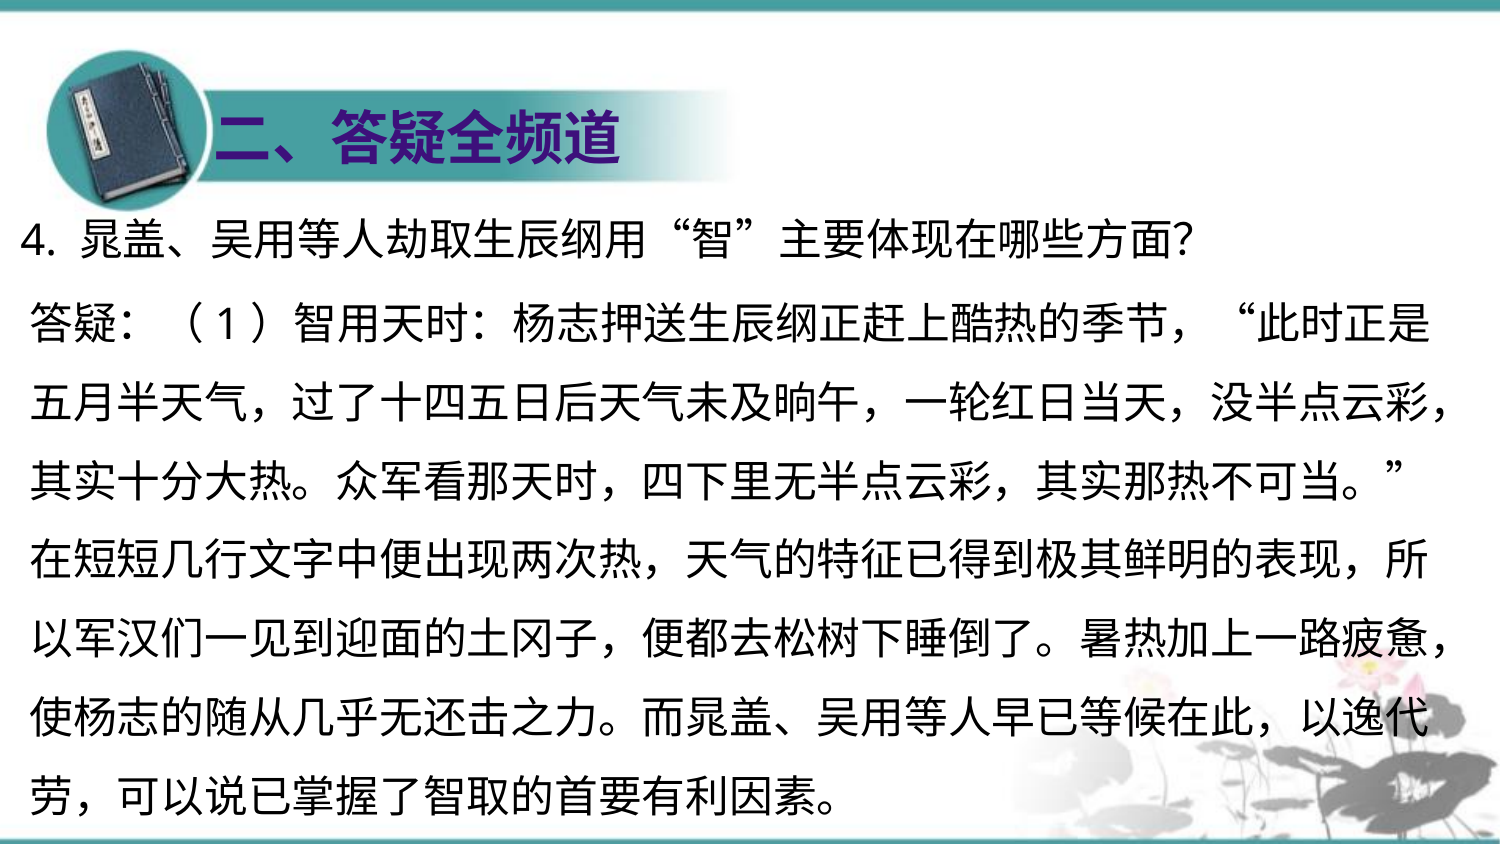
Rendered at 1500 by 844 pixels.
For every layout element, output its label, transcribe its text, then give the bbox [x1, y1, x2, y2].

picture [0, 0, 1500, 844]
text_box 答疑：（1）智用天时：杨志押送生辰纲正赶上酷热的季节，“此时正是五月半天气，过了十四五日后天气未及晌午，一轮红日当天，没半点云彩，其实十分大热。众军看那天时，四下里无半点云彩，其实那热不可当。”在短短几行文字中便出现两次热，天气的特征已得到极其鲜明的表现，所以军汉们一见到迎面的土冈子，便都去松树下睡倒了。暑热加上一路疲惫，使杨志的随从几乎无还击之力。而晁盖、吴用等人早已等候在此，以逸代劳，可以说已掌握了智取的首要有利因素。 [14, 262, 1468, 829]
text_box 4. 晁盖、吴用等人劫取生辰纲用“智”主要体现在哪些方面？ [5, 204, 1477, 272]
text_box 二、答疑全频道 [199, 93, 1249, 179]
